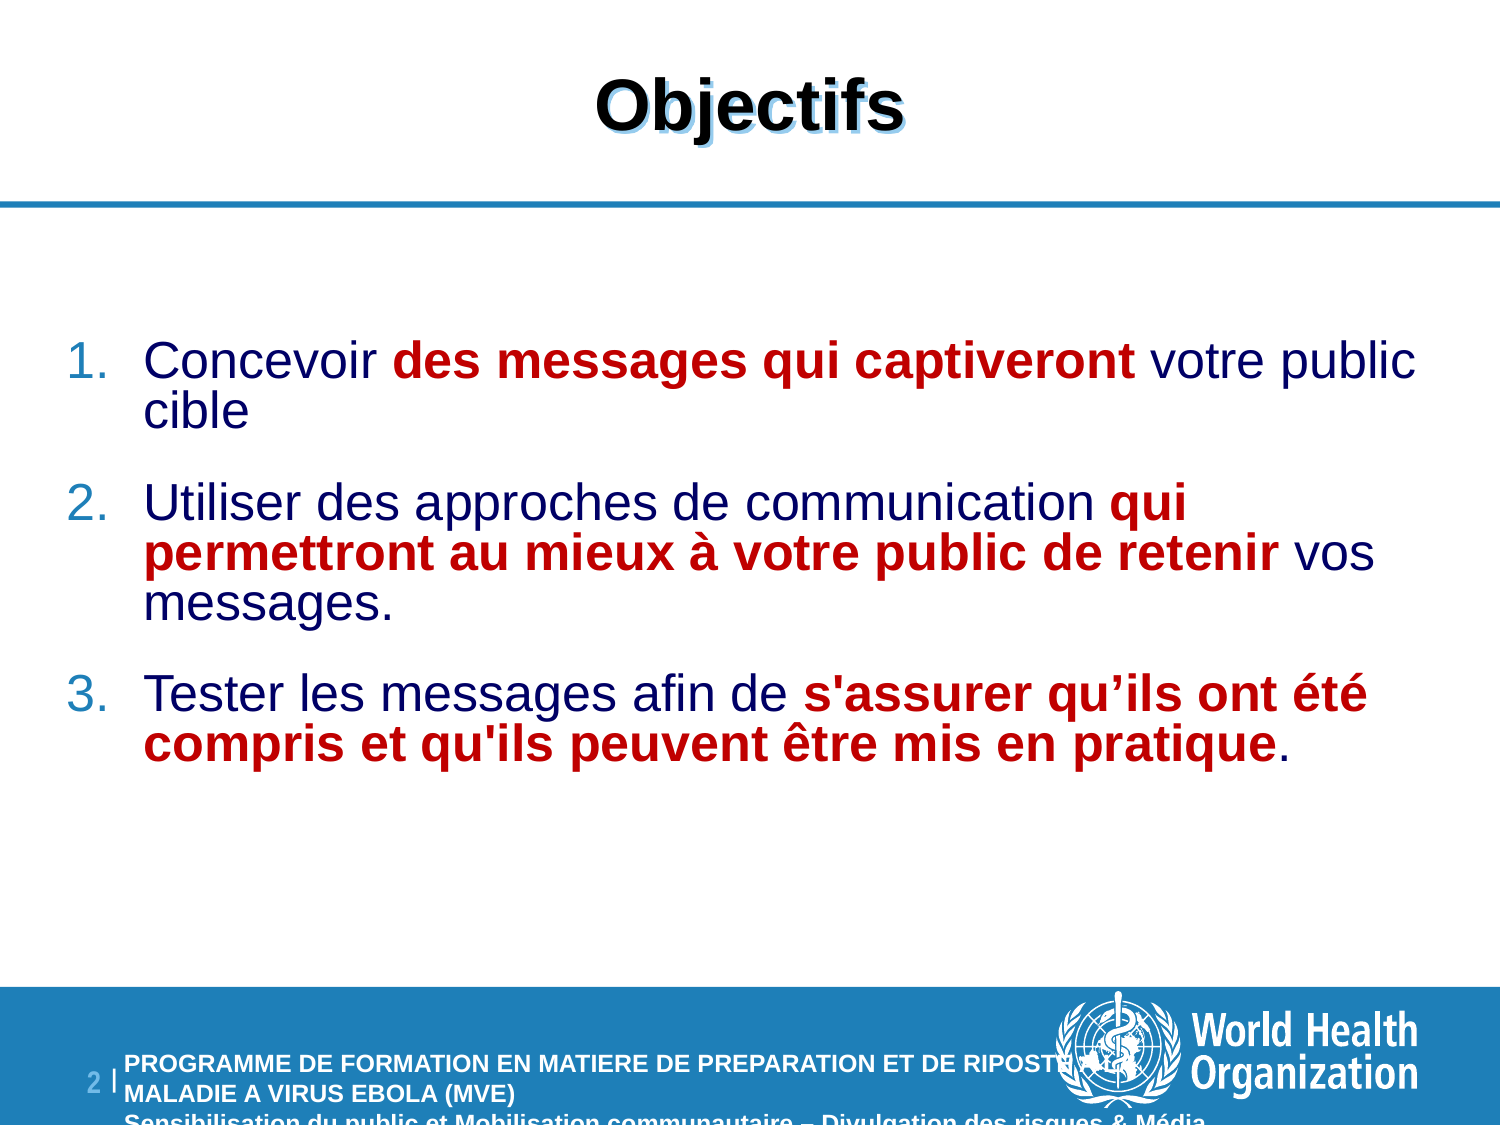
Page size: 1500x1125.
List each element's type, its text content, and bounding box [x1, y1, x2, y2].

title Objectifs [0, 0, 1500, 204]
list Concevoir des messages qui captiveront votre public cible Utiliser des approches de communication qui permettront au mieux à votre public de retenir vos messages. Tester les messages afin de s'assurer qu’ils ont été compris et qu'ils peuvent être mis en pratique. [66, 338, 1427, 837]
